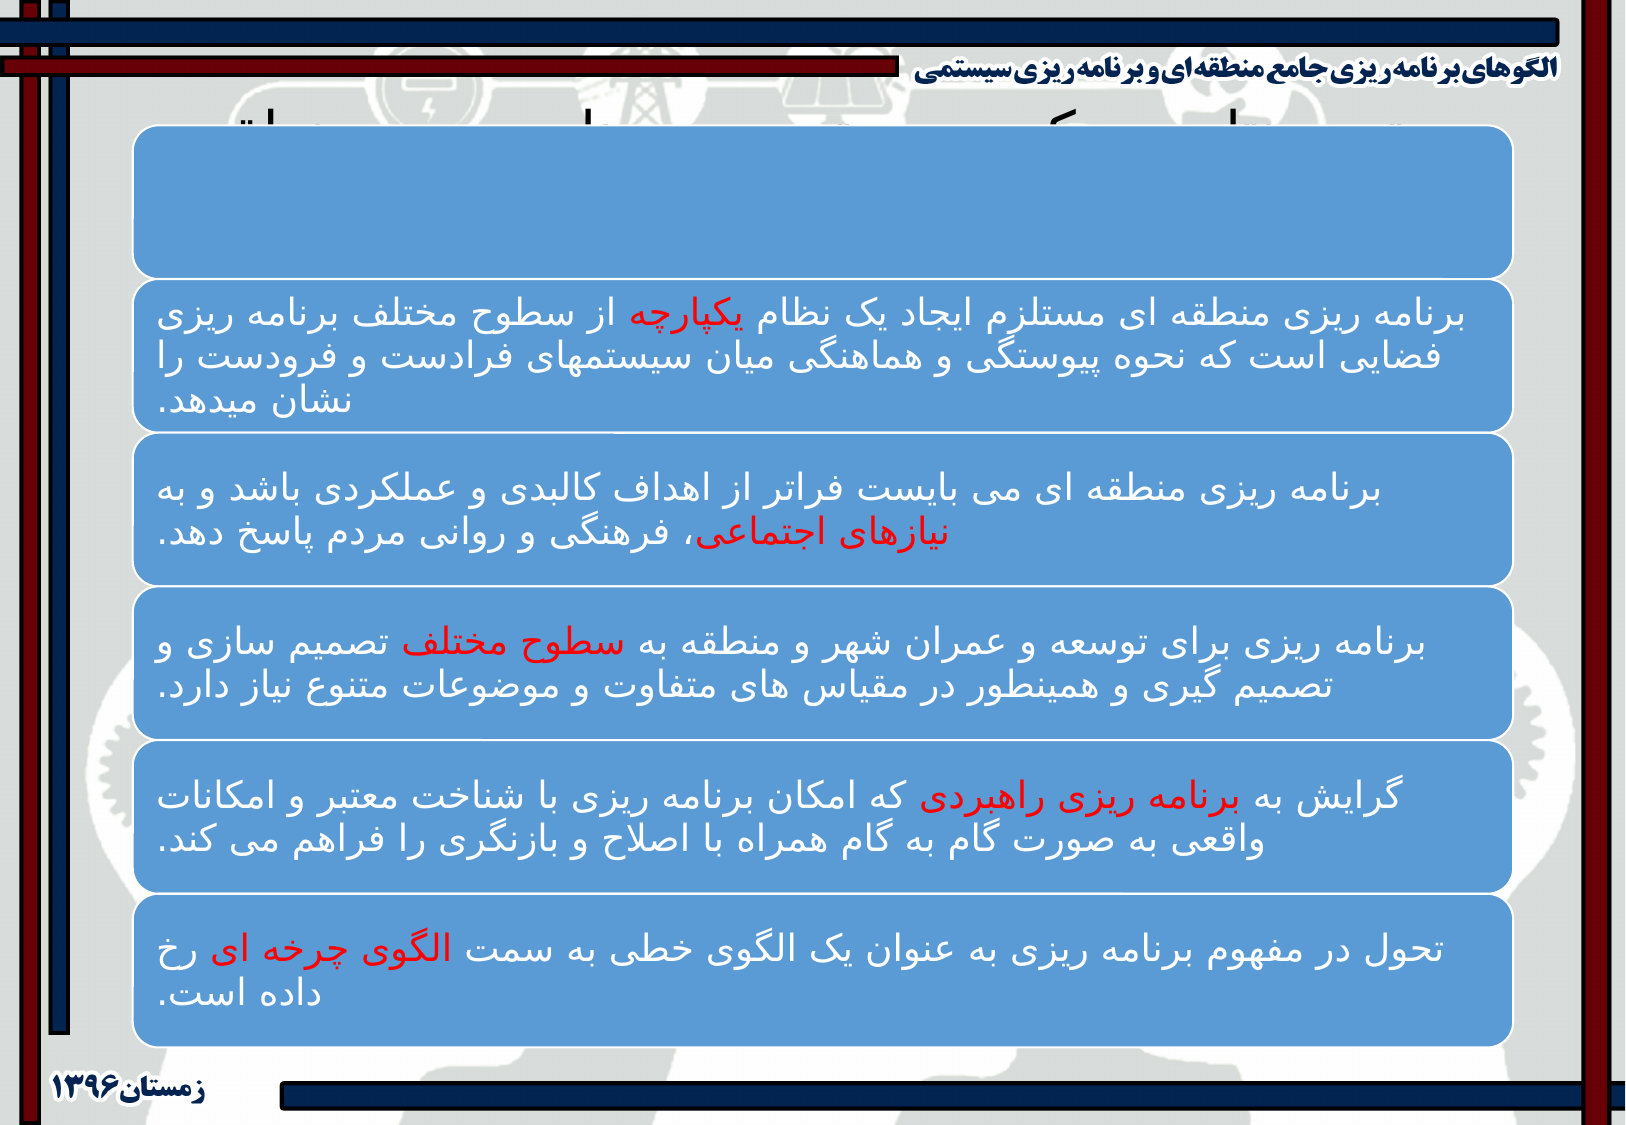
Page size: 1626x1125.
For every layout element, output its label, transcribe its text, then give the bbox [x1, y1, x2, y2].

list مهمترین نتایج رویکرد سیستمی در برنامه ریزی منطقه ای [111, 95, 1514, 1014]
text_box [132, 125, 1514, 1048]
picture [0, 0, 1626, 1125]
